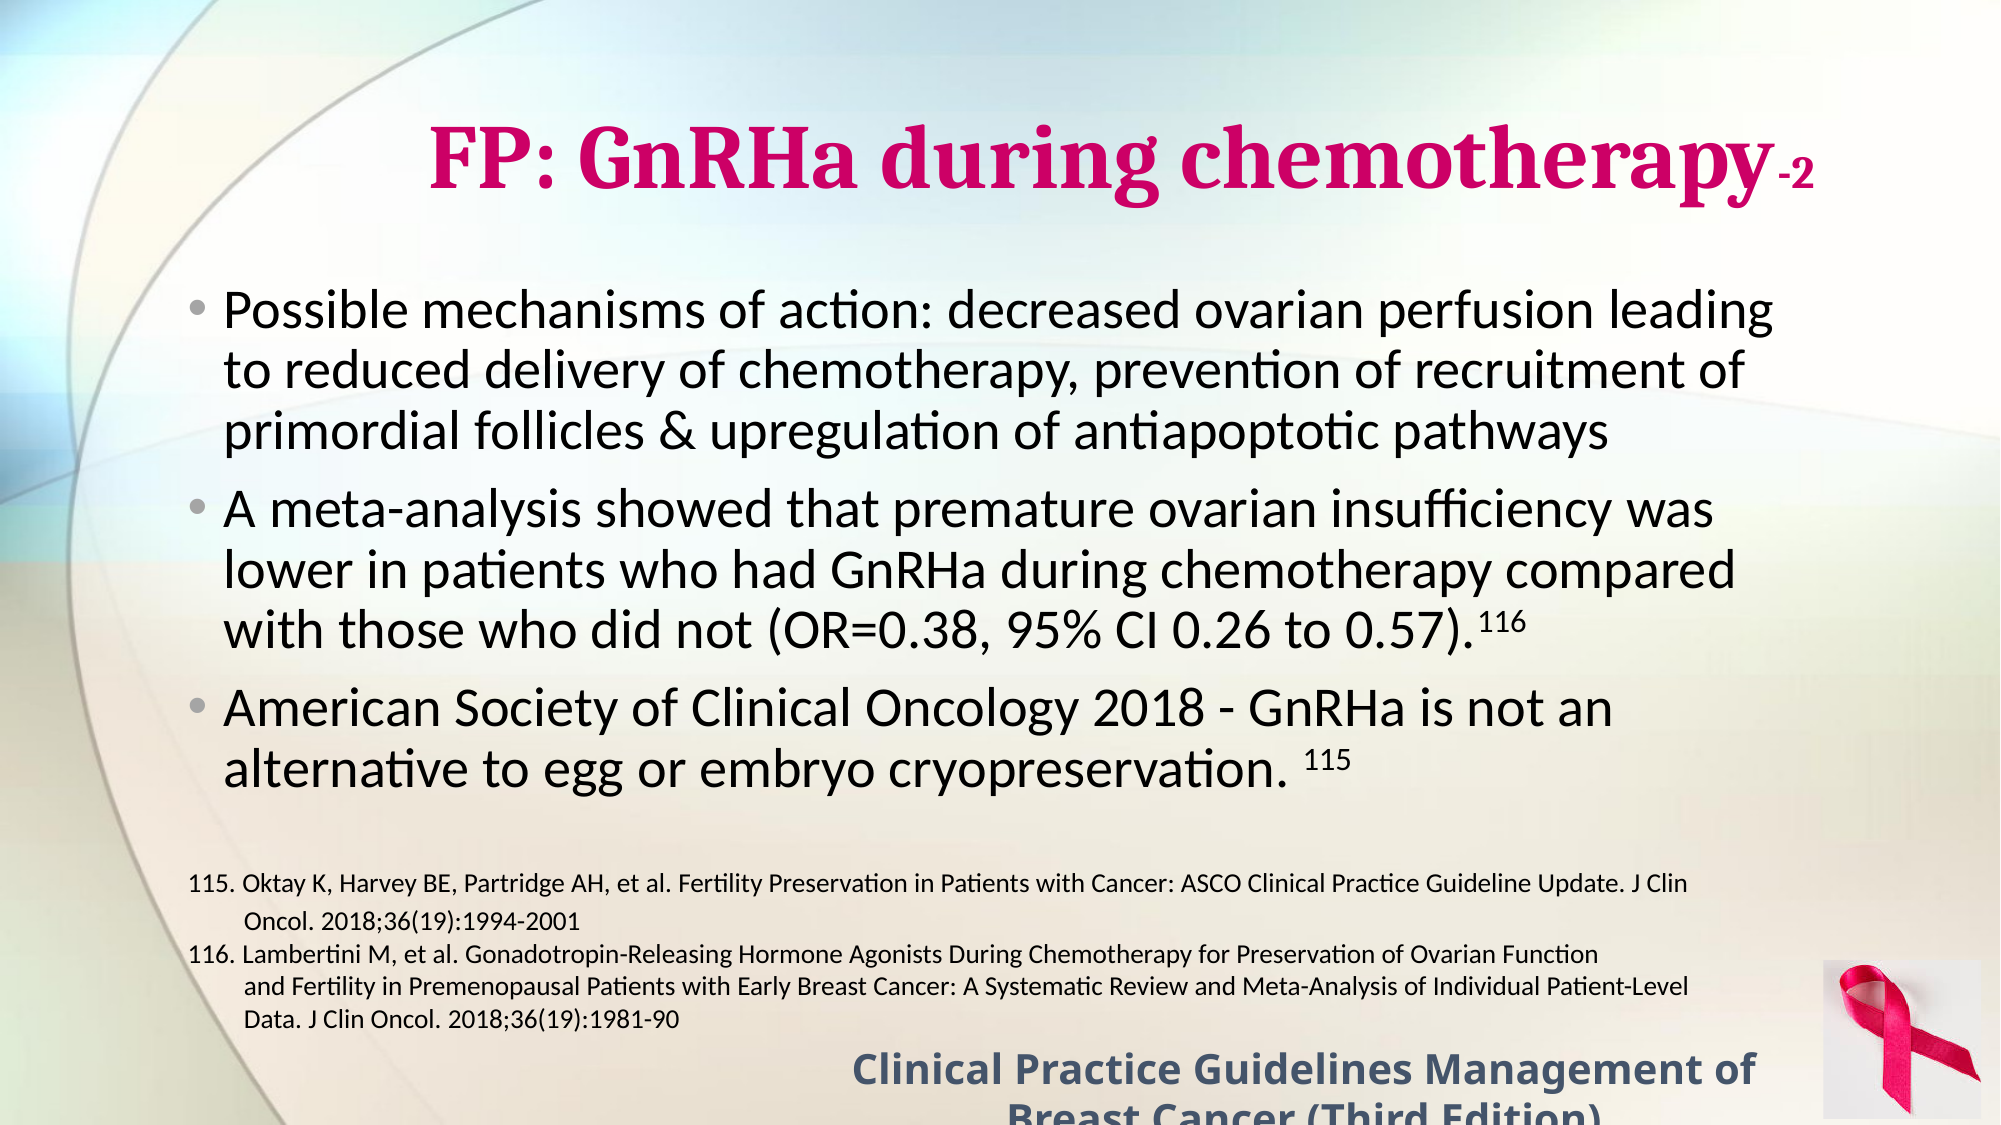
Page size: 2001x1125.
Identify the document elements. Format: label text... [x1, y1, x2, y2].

picture [0, 0, 2001, 1125]
list Possible mechanisms of action: decreased ovarian perfusion leading to reduced delivery of chemotherapy, prevention of recruitment of primor­dial follicles & upregulation of anti­apoptotic pathways A meta-analysis showed that premature ovarian insufficiency was lower in patients who had GnRHa during chemotherapy compared with those who did not (OR=0.38, 95% CI 0.26 to 0.57).116 American Society of Clinical Oncology 2018 - GnRHa is not an alternative to egg or embryo cryopreservation. 115 115. Oktay K, Harvey BE, Partridge AH, et al. Fertility Preservation in Patients with Cancer: ASCO Clinical Practice Guideline Update. J Clin Oncol. 2018;36(19):1994-2001 116. Lambertini M, et al. Gonadotropin-Releasing Hormone Agonists During Chemotherapy for Preservation of Ovarian Function and Fertility in Premenopausal Patients with Early Breast Cancer: A Systematic Review and Meta-Analysis of Individual Patient-Level Data. J Clin Oncol. 2018;36(19):1981-90 [172, 272, 1835, 1060]
slide_number 16 [1325, 1042, 1813, 1103]
text_box Clinical Practice Guidelines Management of Breast Cancer (Third Edition) [788, 1060, 1820, 1125]
title FP: GnRHa during chemotherapy-2 [381, 43, 1863, 261]
